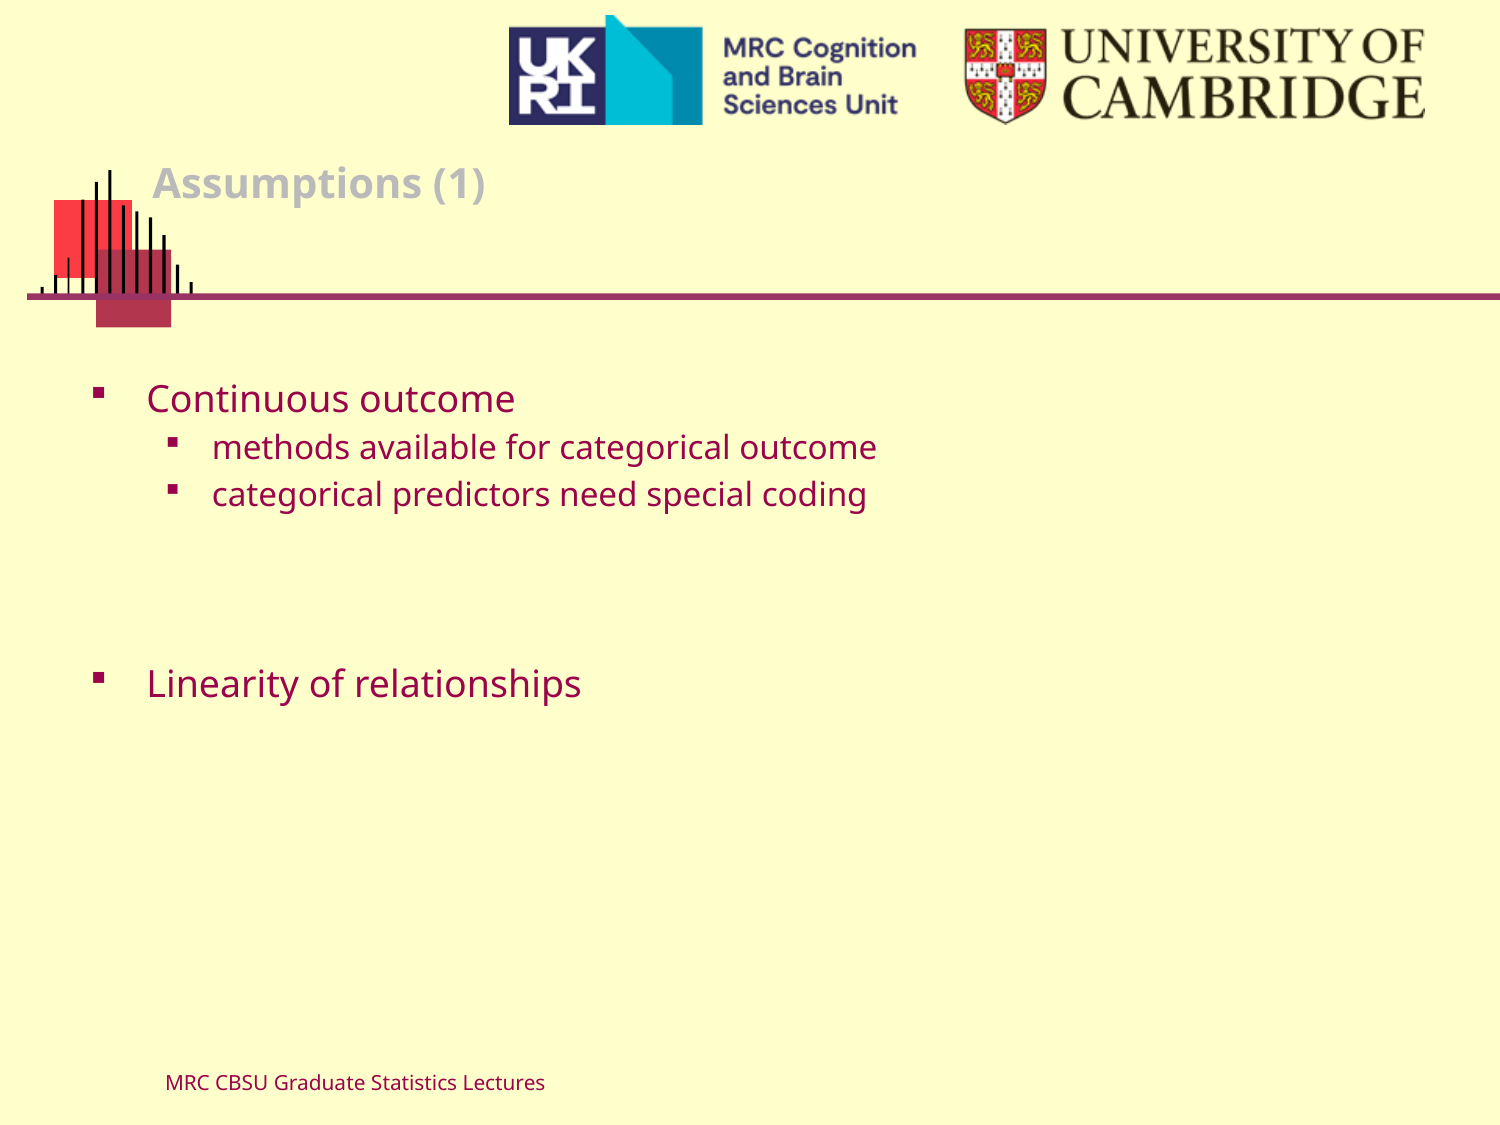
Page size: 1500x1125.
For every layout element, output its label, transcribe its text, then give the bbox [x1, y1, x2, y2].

list Continuous outcome methods available for categorical outcome categorical predictors need special coding Linearity of relationships [75, 262, 1425, 1038]
title Assumptions (1) [137, 137, 988, 233]
picture [509, 15, 1425, 125]
footer MRC CBSU Graduate Statistics Lectures [149, 1062, 988, 1101]
